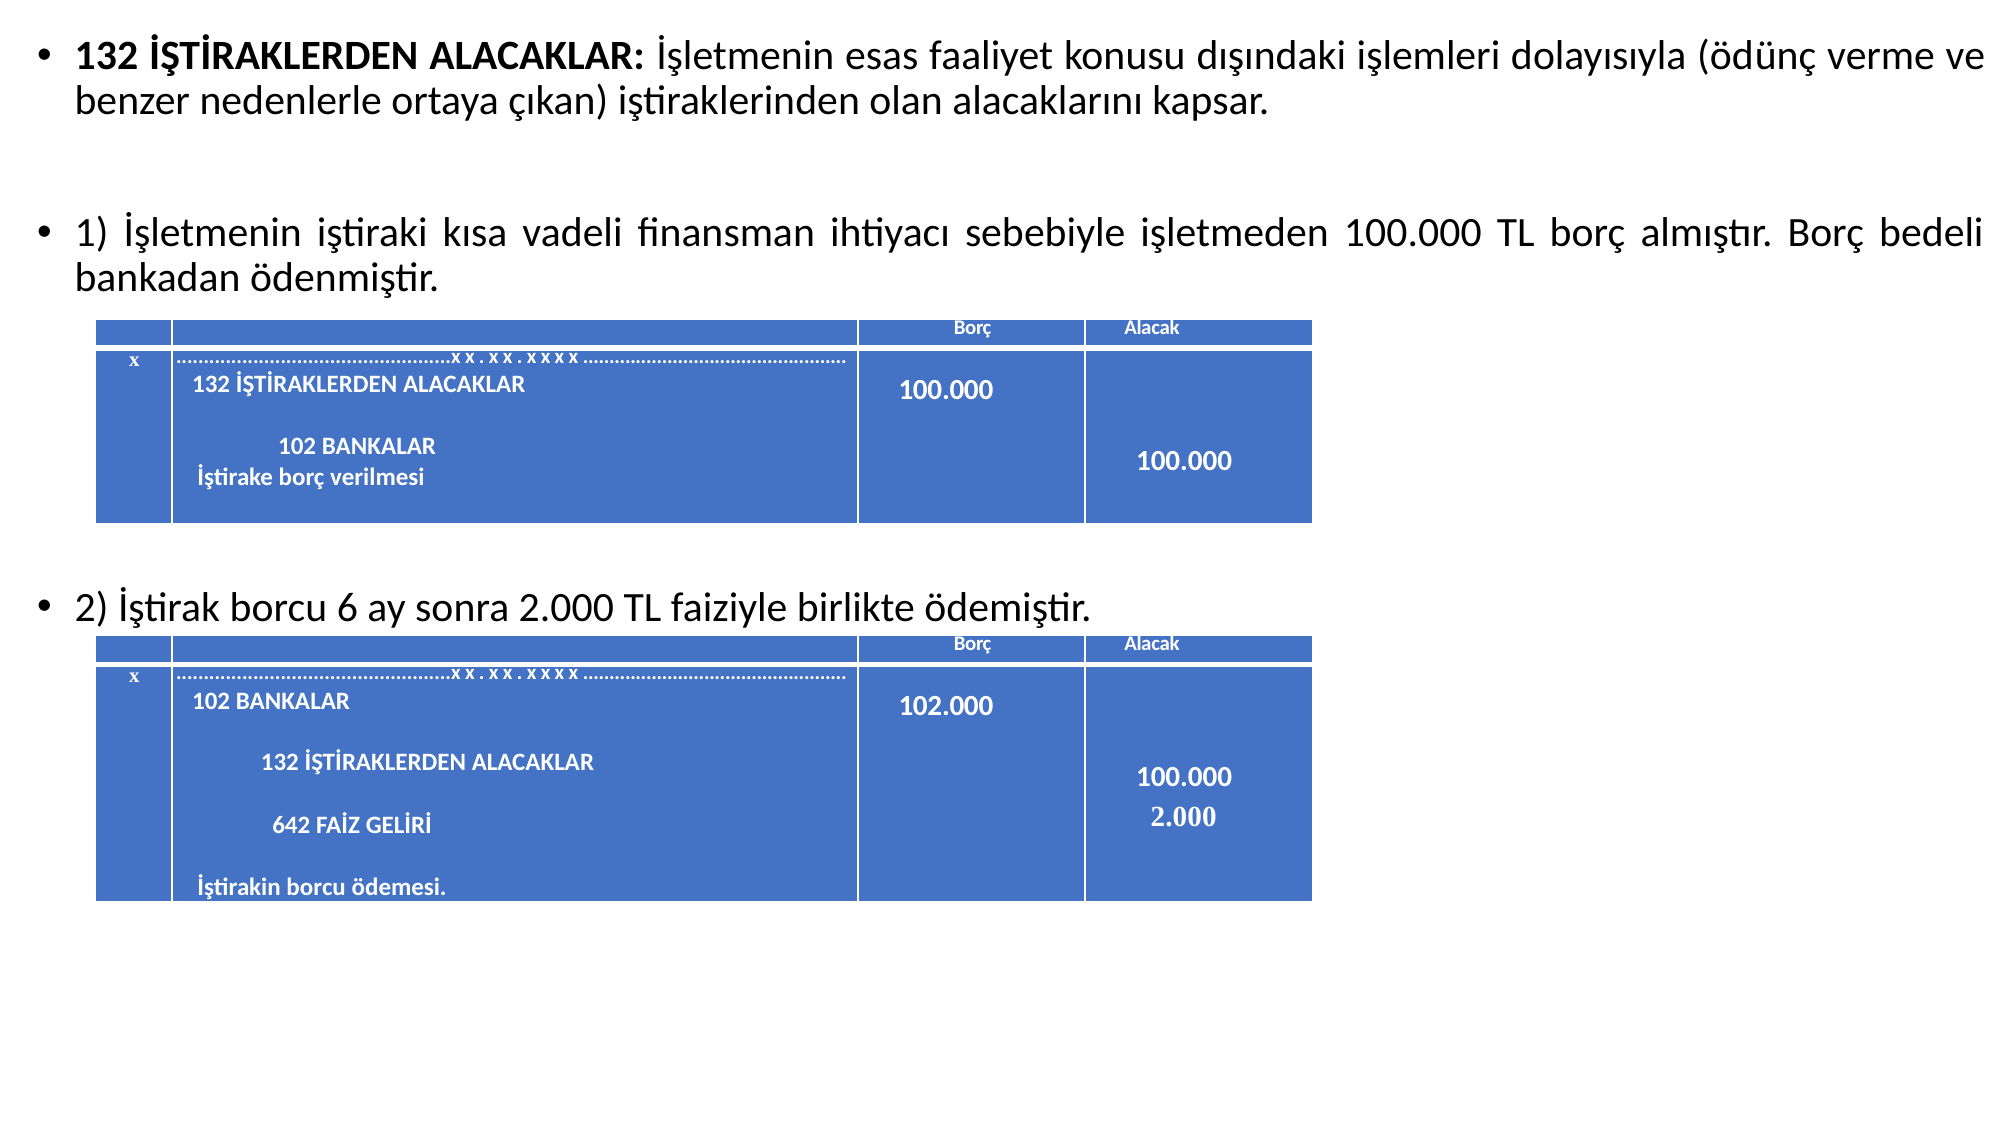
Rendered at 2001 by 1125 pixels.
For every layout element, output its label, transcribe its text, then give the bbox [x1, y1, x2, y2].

table_cell x [96, 667, 171, 901]
table_header Alacak [1086, 320, 1312, 345]
table_cell 102.000 [859, 667, 1084, 901]
table_header [173, 320, 857, 345]
table_header [96, 320, 171, 345]
table_header Borç [859, 636, 1084, 662]
table_header Alacak [1086, 636, 1312, 662]
table_cell x [96, 351, 171, 523]
table_header Borç [859, 320, 1084, 345]
table_header [96, 636, 171, 662]
table_cell 100.000 [859, 351, 1084, 523]
table_cell ..................................................xx.xx.xxxx.................................................. 102 BANKALAR 132 İŞTİRAKLERDEN ALACAKLAR 642 FAİZ GELİRİ İştirakin borcu ödemesi. [173, 667, 857, 901]
list 132 İŞTİRAKLERDEN ALACAKLAR: İşletmenin esas faaliyet konusu dışındaki işlemleri dolayısıyla (ödünç verme ve benzer nedenlerle ortaya çıkan) iştiraklerinden olan alacaklarını kapsar. 1) İşletmenin iştiraki kısa vadeli finansman ihtiyacı sebebiyle işletmeden 100.000 TL borç almıştır. Borç bedeli bankadan ödenmiştir. 2) İştirak borcu 6 ay sonra 2.000 TL faiziyle birlikte ödemiştir. [22, 26, 2000, 1084]
table_header [173, 636, 857, 662]
table_cell 100.000 [1086, 351, 1312, 523]
table_cell 100.000 2.000 [1086, 667, 1312, 901]
table_cell ..................................................xx.xx.xxxx.................................................. 132 İŞTİRAKLERDEN ALACAKLAR 102 BANKALAR İştirake borç verilmesi [173, 351, 857, 523]
